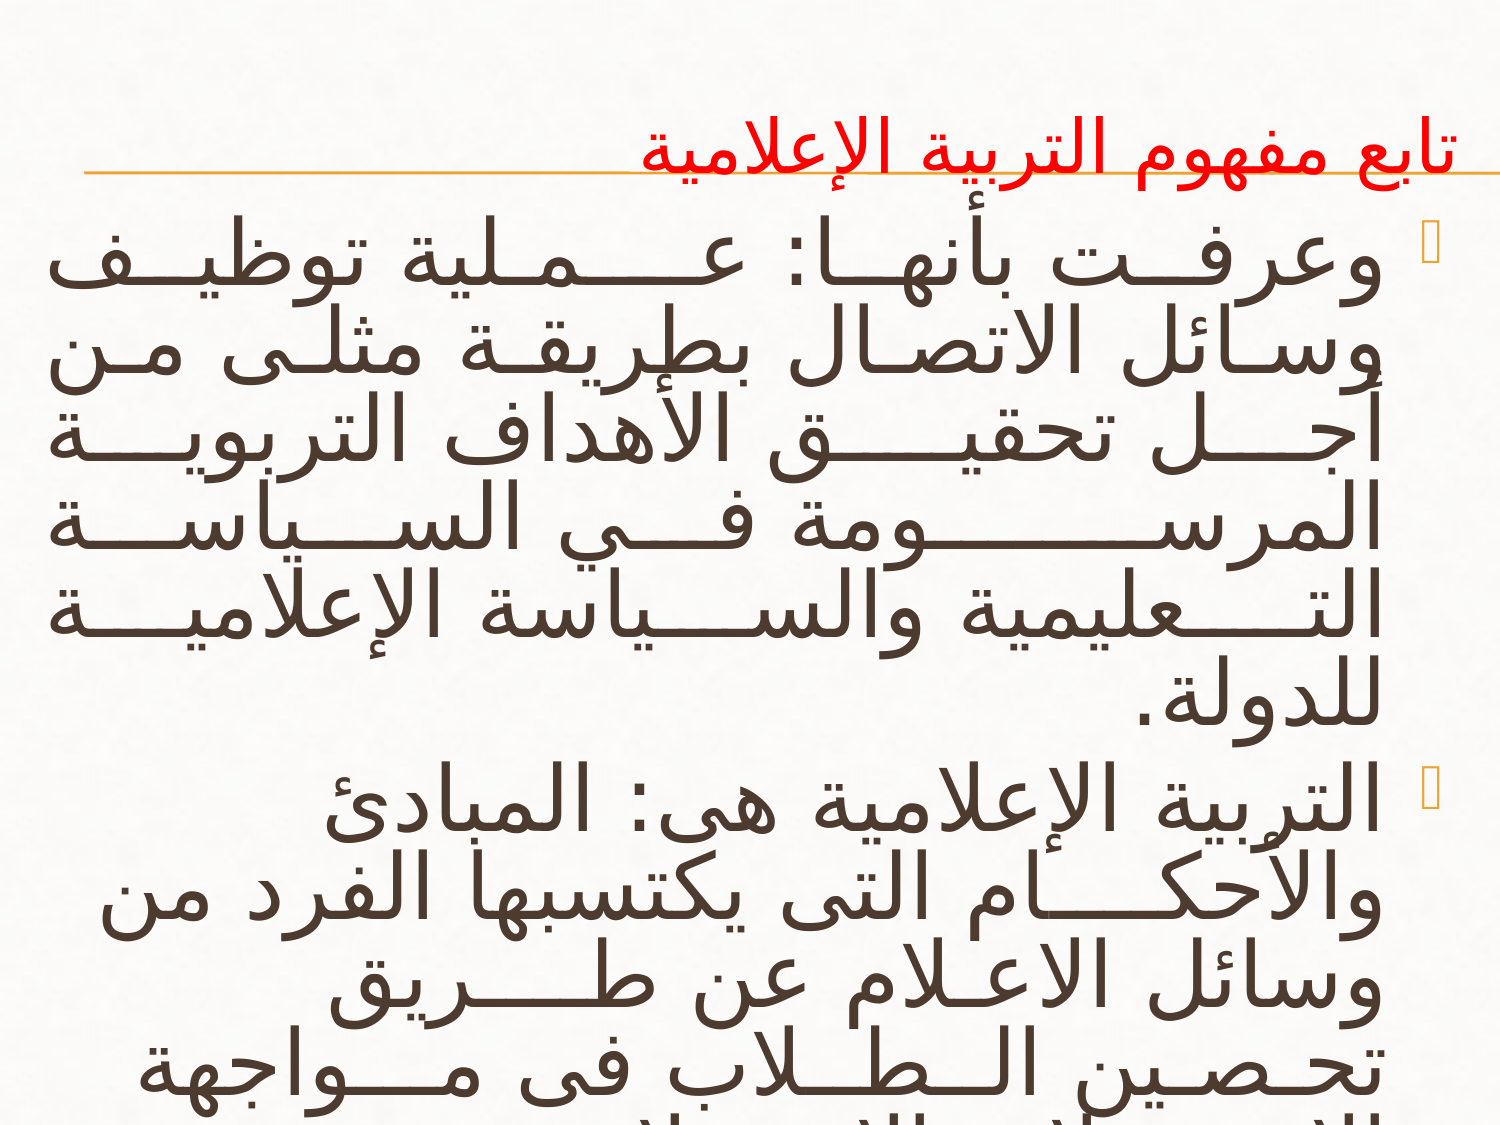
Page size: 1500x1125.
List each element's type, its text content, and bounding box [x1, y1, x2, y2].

title تابع مفهوم التربية الإعلامية [50, 75, 1475, 213]
list وعرفت بأنها: عــمـلية توظيف وسائل الاتصال بطريقة مثلى من أجل تحقيـق الأهداف التربوية المرســـــومة في السياســـة التـعليمية والسياسة الإعلامية للدولة. التربية الإعلامية هى: المبادئ والأحكــــام التى يكتسبها الفرد من وسائل الاعـلام عن طــــريق تحـصـين الــطــلاب فى مـــواجهة الانــفـــلات الاعــــلامى، وتعريفهم بالأســلــوب الـصحيــح للتعامل مع هذه الوسائل. [29, 208, 1459, 1071]
